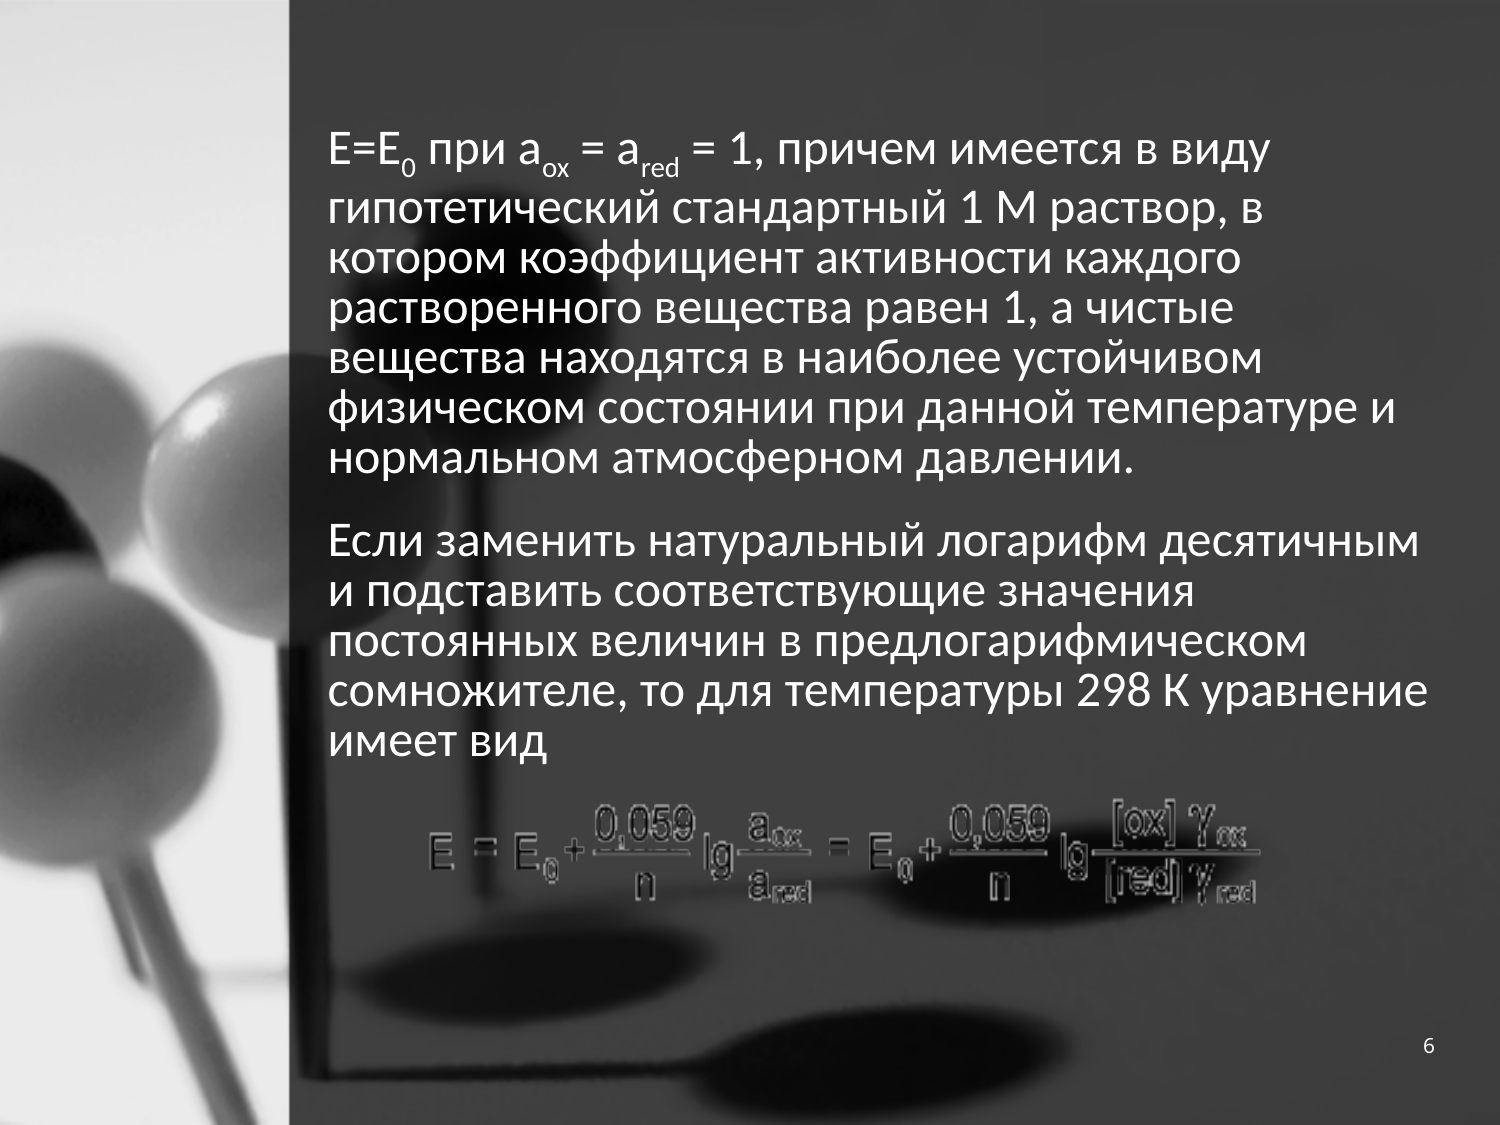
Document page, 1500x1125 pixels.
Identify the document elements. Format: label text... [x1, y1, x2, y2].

picture [0, 0, 1500, 1125]
list E=E0 при aox = ared = 1, причем имеется в виду гипотетический стандартный 1 М раствор, в котором коэффициент активности каждого растворенного вещества равен 1, а чистые вещества находятся в наиболее устойчивом физическом состоянии при данной температуре и нормальном атмосферном давлении. Если заменить натуральный логарифм десятичным и подставить соответствующие значения постоянных величин в предлогарифмическом сомножителе, то для температуры 298 К уравнение имеет вид [312, 125, 1451, 1001]
slide_number 6 [1237, 1025, 1450, 1100]
